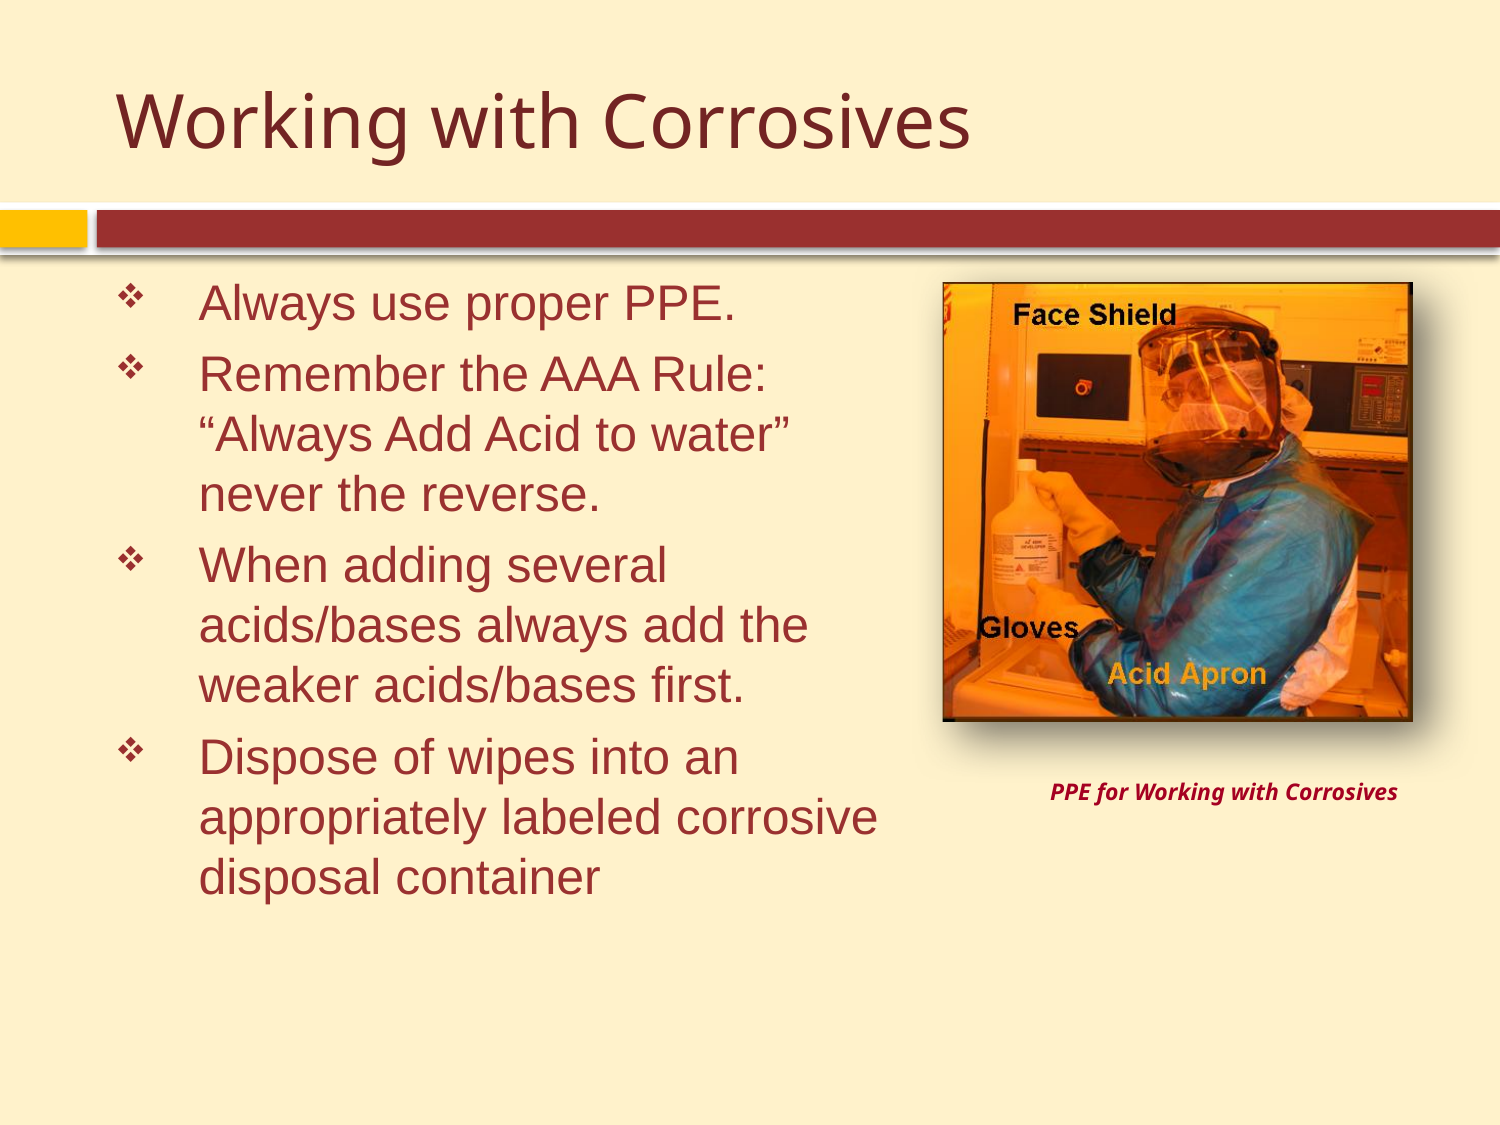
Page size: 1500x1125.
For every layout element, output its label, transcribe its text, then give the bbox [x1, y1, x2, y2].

picture [942, 281, 1414, 723]
title Working with Corrosives [100, 37, 1438, 200]
list Always use proper PPE. Remember the AAA Rule: “Always Add Acid to water” never the reverse. When adding several acids/bases always add the weaker acids/bases first. Dispose of wipes into an appropriately labeled corrosive disposal container [100, 262, 894, 1000]
text_box PPE for Working with Corrosives [943, 769, 1414, 812]
